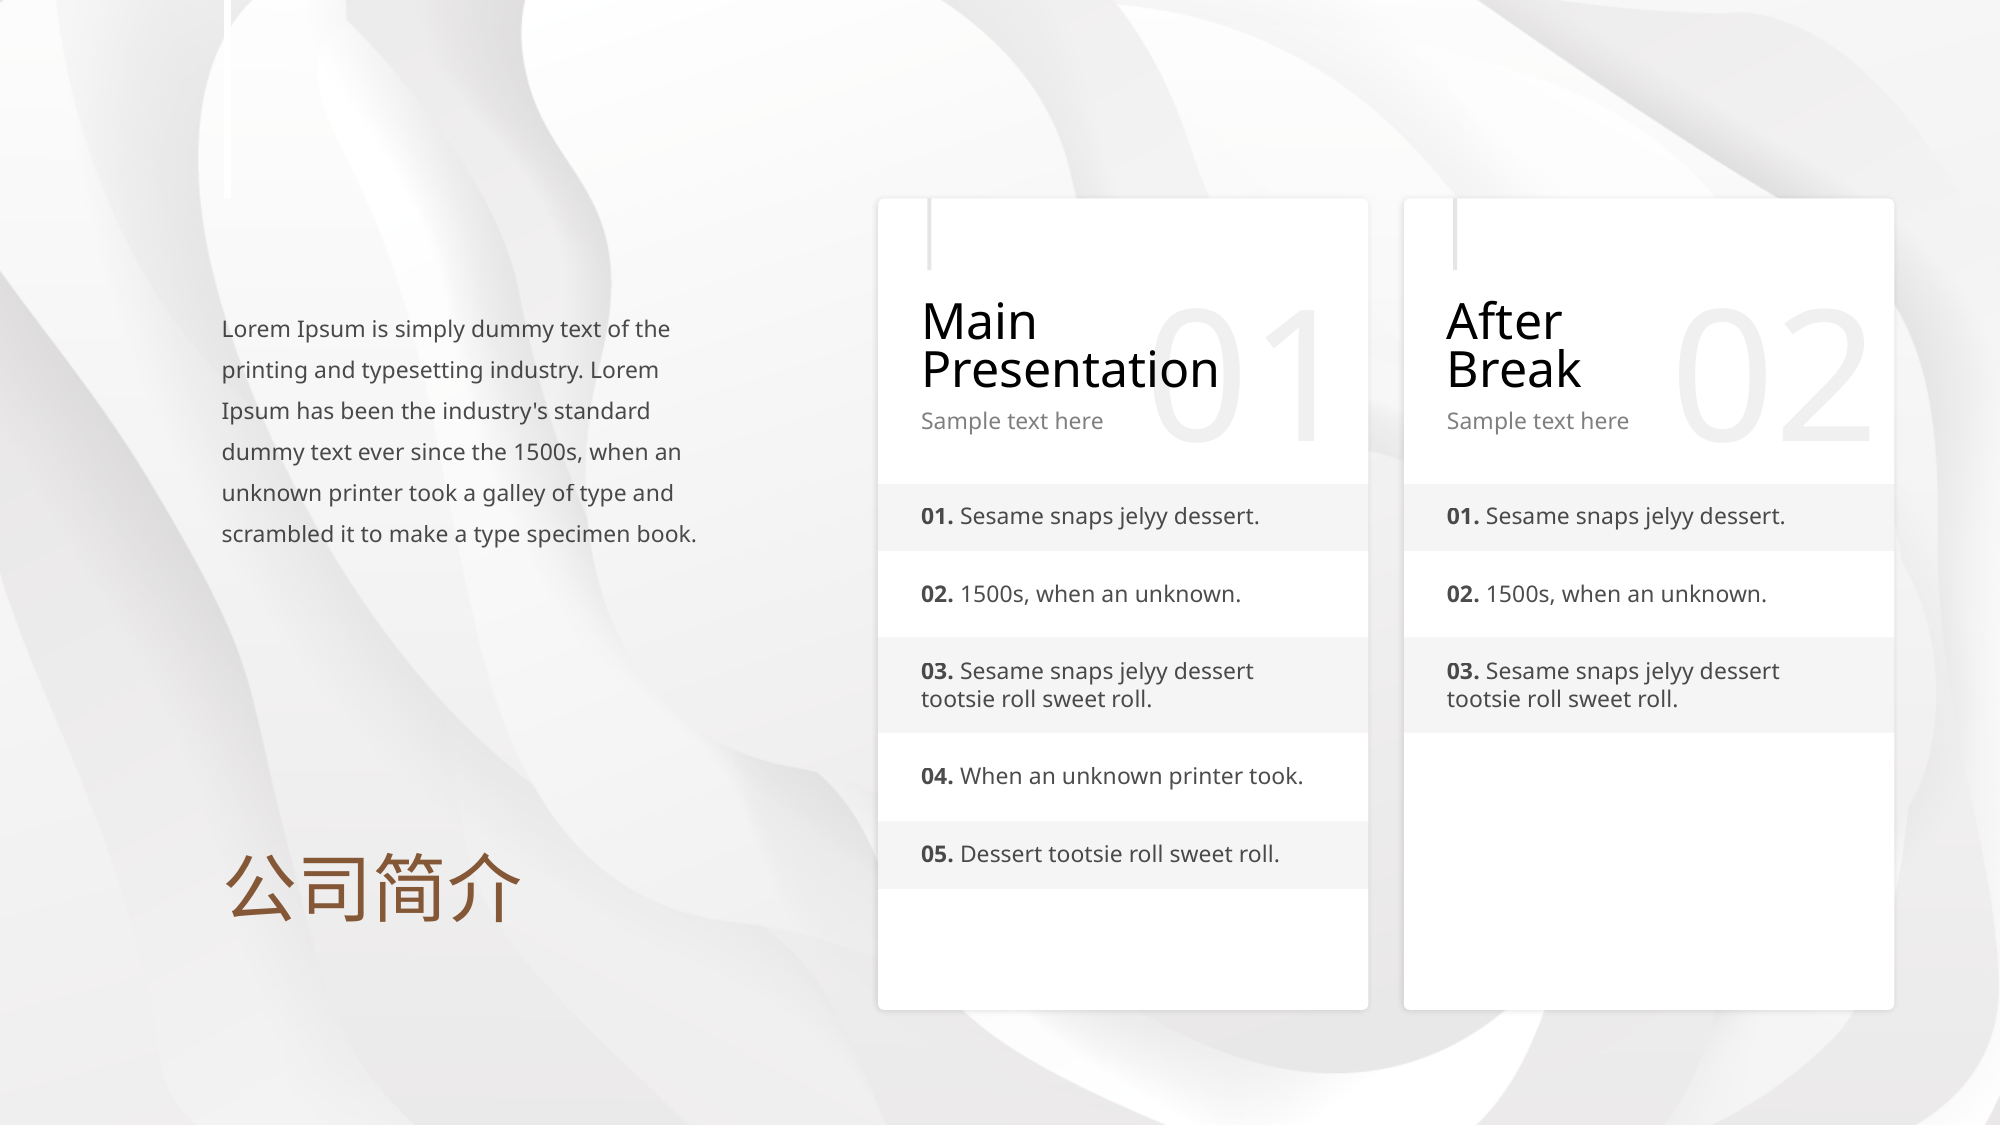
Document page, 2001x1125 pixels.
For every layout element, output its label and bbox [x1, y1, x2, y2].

text_box [1403, 198, 1895, 1010]
picture [0, 0, 2000, 1125]
text_box [877, 198, 1369, 1010]
